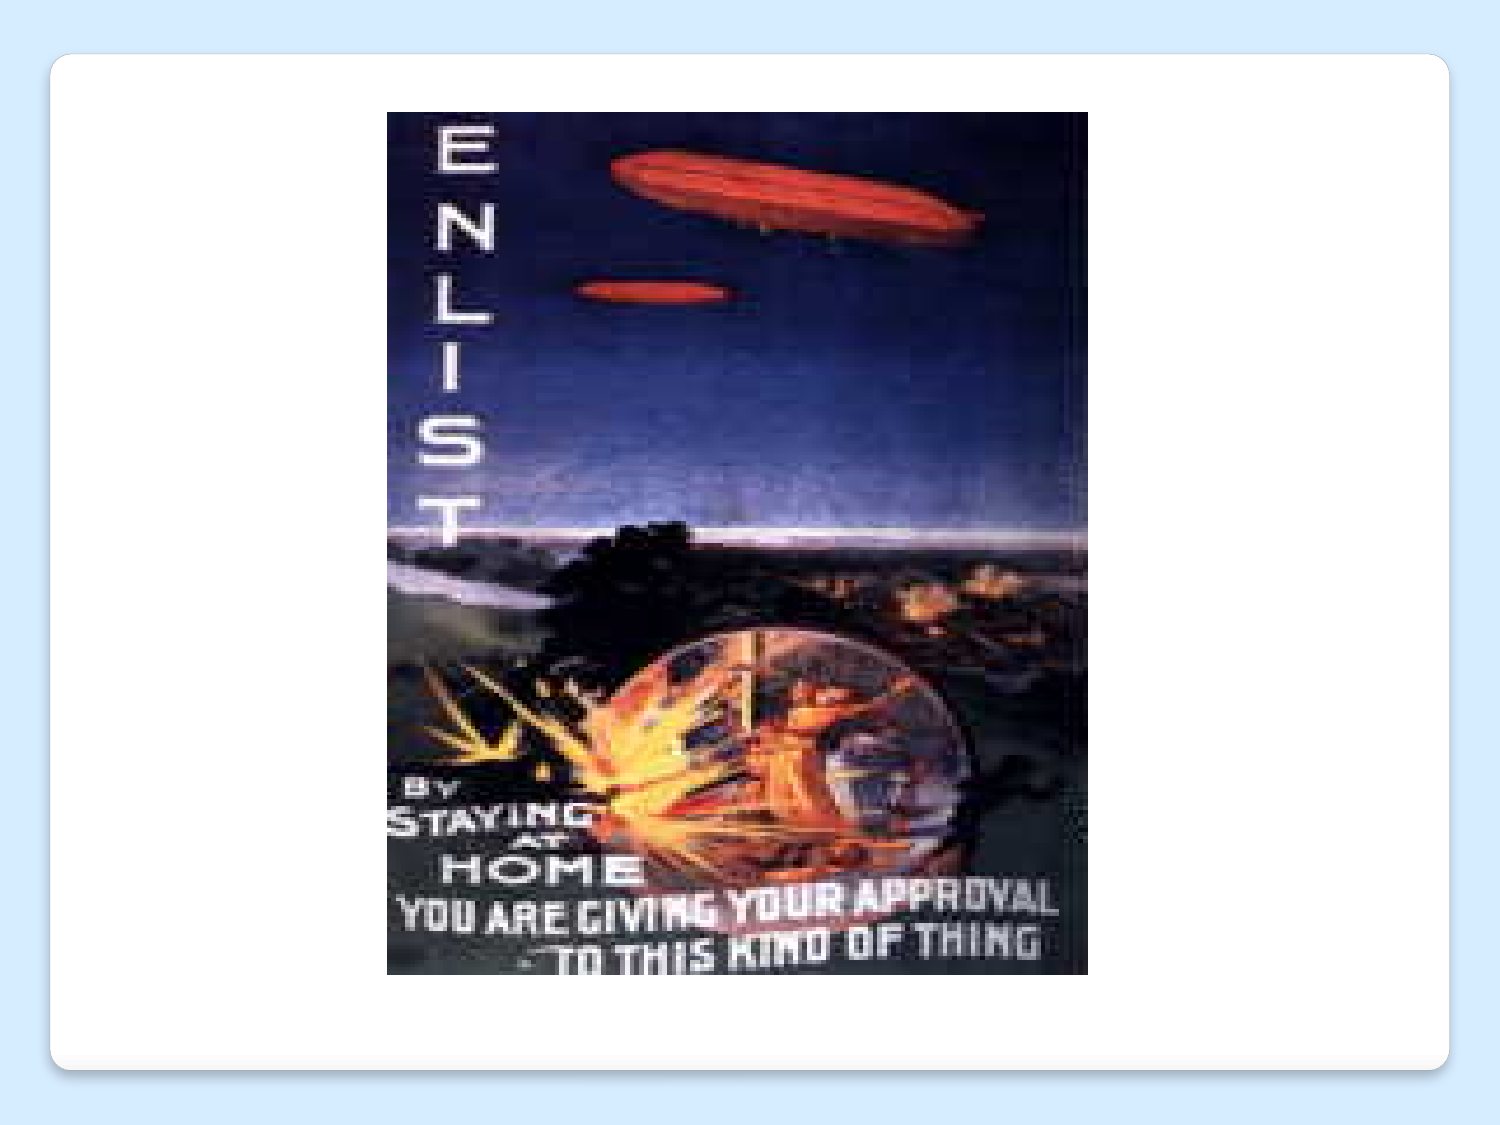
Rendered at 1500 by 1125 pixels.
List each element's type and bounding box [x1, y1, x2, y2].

picture [387, 112, 1088, 976]
